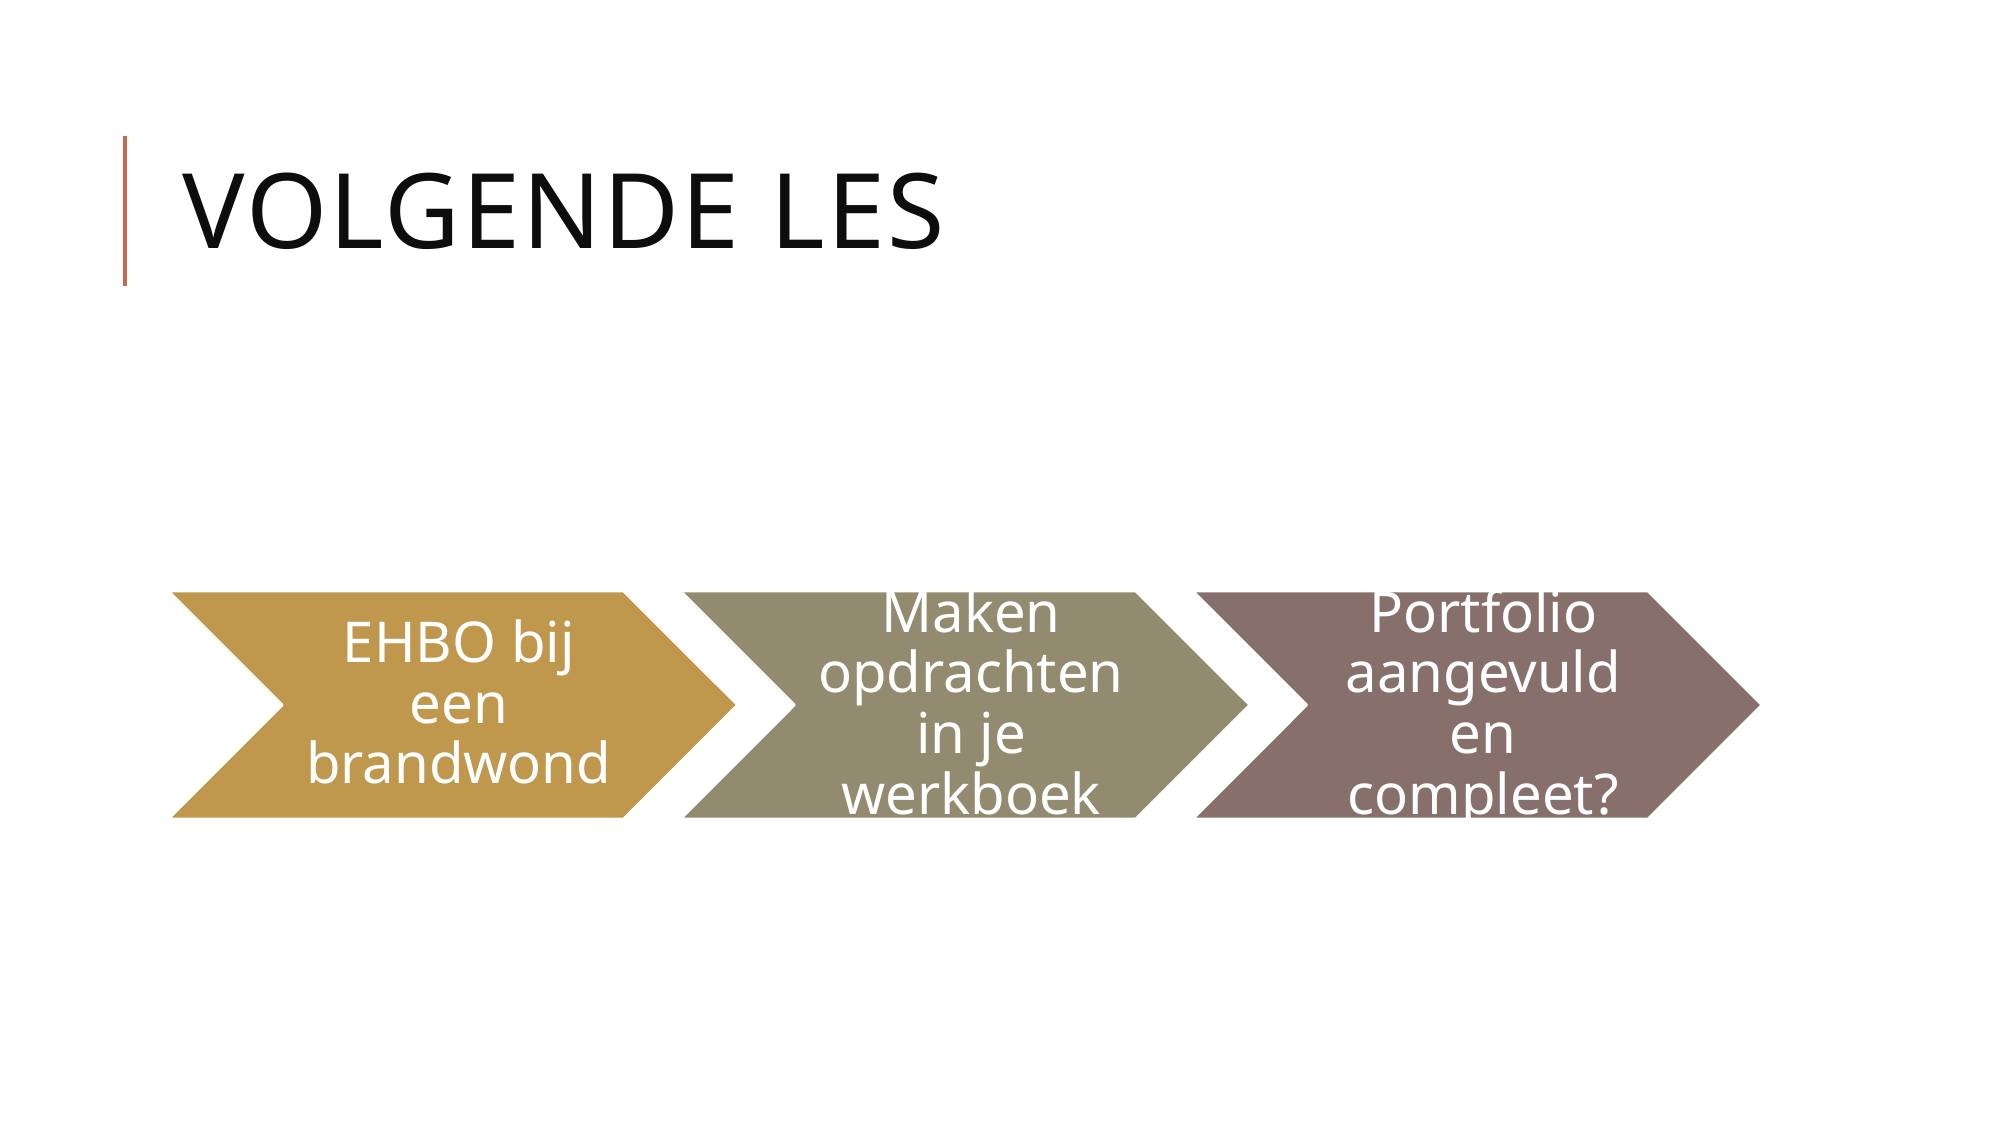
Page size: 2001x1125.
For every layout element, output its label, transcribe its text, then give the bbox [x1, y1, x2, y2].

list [167, 374, 1763, 1036]
title Volgende les [168, 96, 1763, 342]
